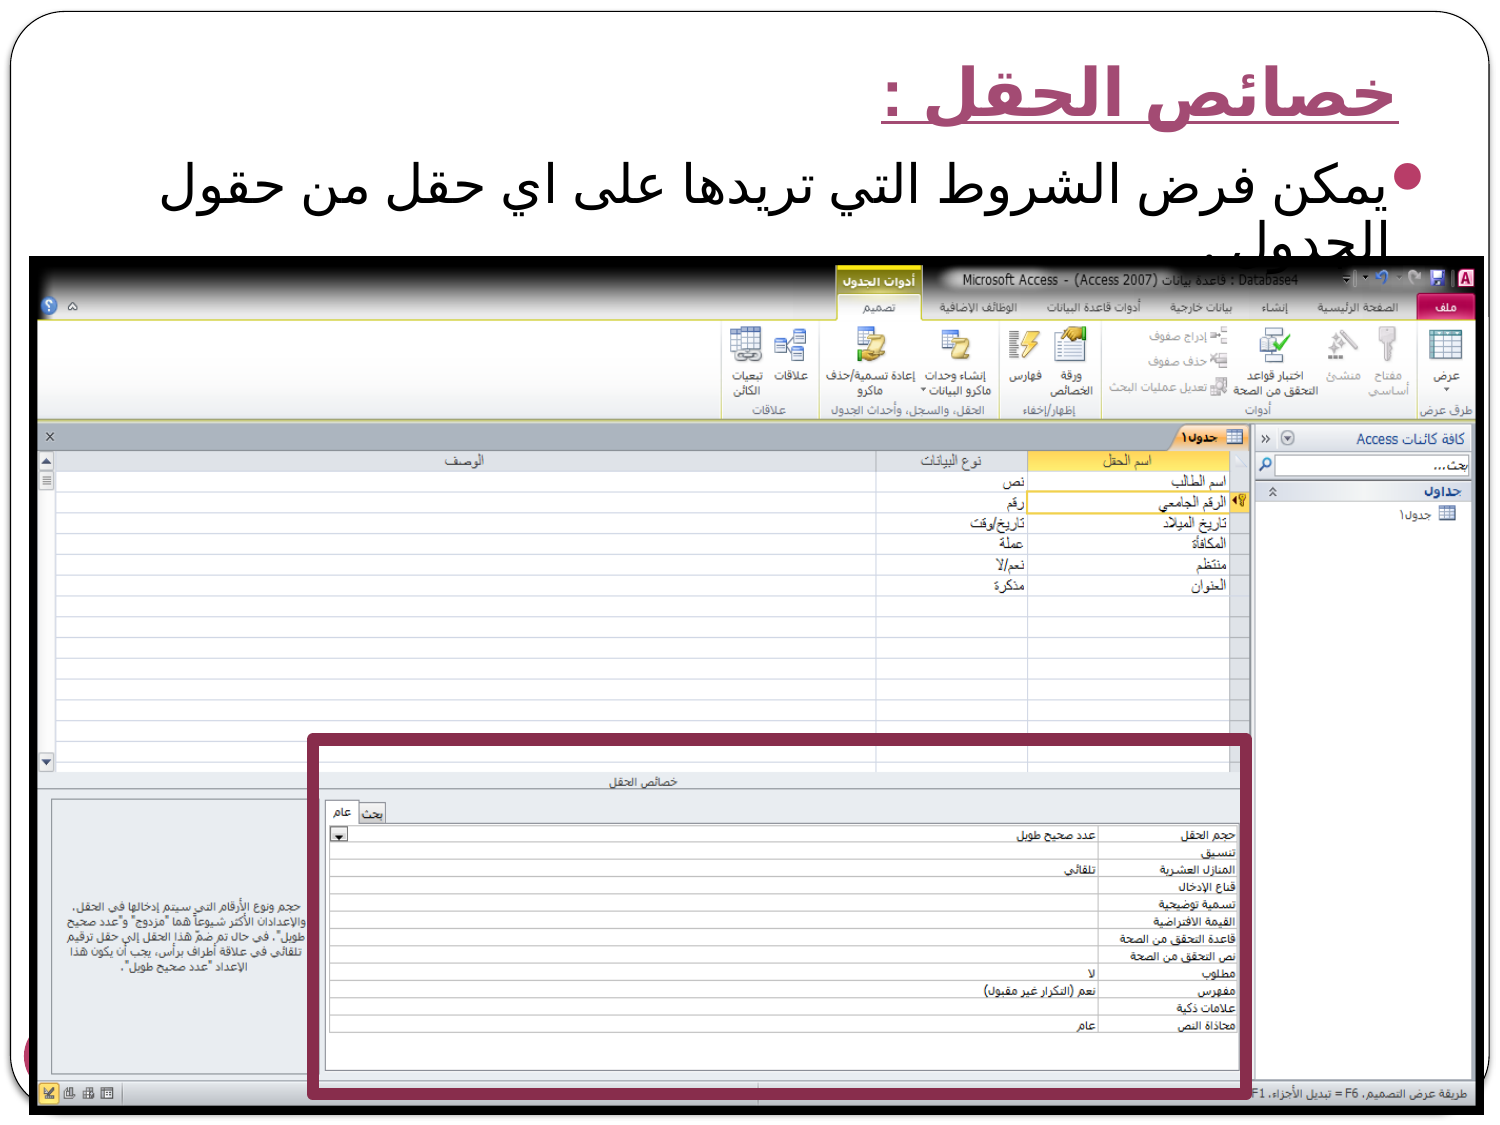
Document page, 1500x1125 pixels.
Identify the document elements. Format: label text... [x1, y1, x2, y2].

text_box خصائص الحقل : [138, 42, 1414, 148]
text_box يمكن فرض الشروط التي تريدها على اي حقل من حقول الجدول . [101, 148, 1452, 237]
picture [29, 256, 1484, 1115]
